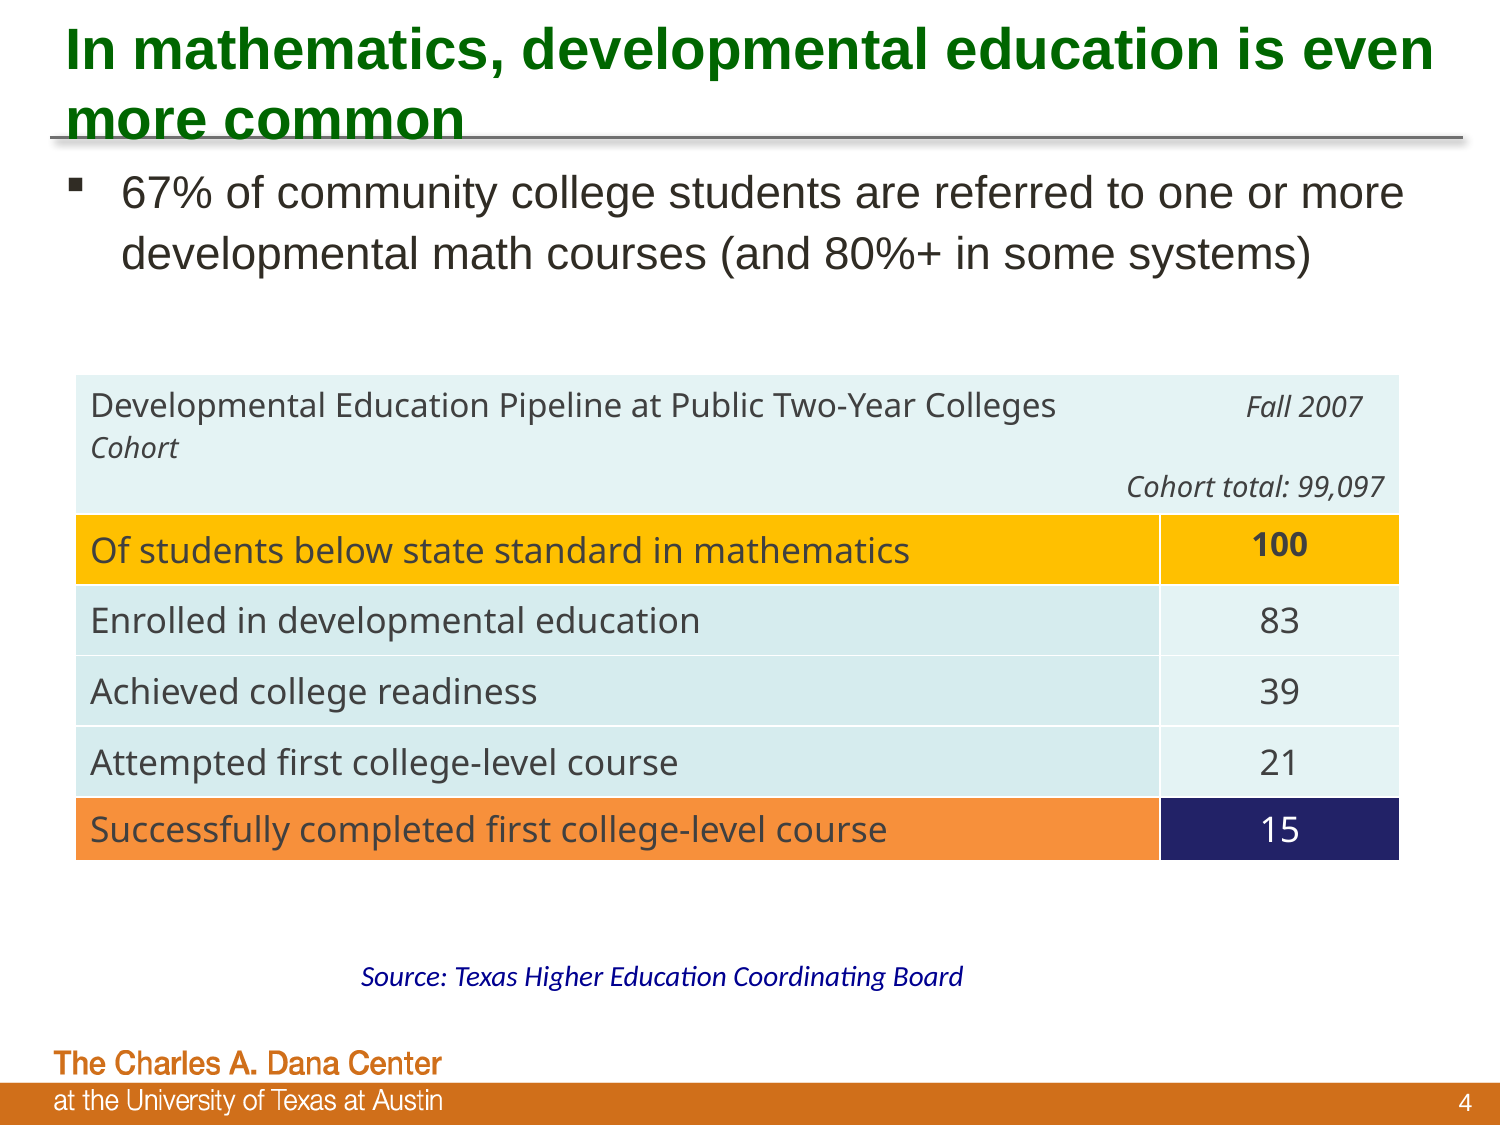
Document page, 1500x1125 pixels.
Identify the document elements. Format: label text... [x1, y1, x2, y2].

slide_number 4 [1412, 1078, 1488, 1117]
table_cell 83 [1161, 586, 1399, 655]
table_cell Attempted first college-level course [76, 727, 1159, 796]
table_cell Successfully completed first college-level course [76, 798, 1159, 860]
title In mathematics, developmental education is even more common [50, 37, 1463, 125]
table_cell Achieved college readiness [76, 656, 1159, 725]
picture [0, 1050, 1500, 1125]
table_cell 39 [1161, 656, 1399, 725]
text_box Source: Texas Higher Education Coordinating Board [346, 949, 980, 1000]
table_cell Of students below state standard in mathematics [76, 515, 1159, 584]
list 67% of community college students are referred to one or more developmental math courses (and 80%+ in some systems) [50, 149, 1463, 1000]
table_cell 100 [1161, 515, 1399, 584]
table_header Developmental Education Pipeline at Public Two-Year Colleges Fall 2007 Cohort Cohort total: 99,097 [76, 375, 1399, 513]
table_cell 15 [1161, 798, 1399, 860]
table_cell Enrolled in developmental education [76, 586, 1159, 655]
table_cell 21 [1161, 727, 1399, 796]
